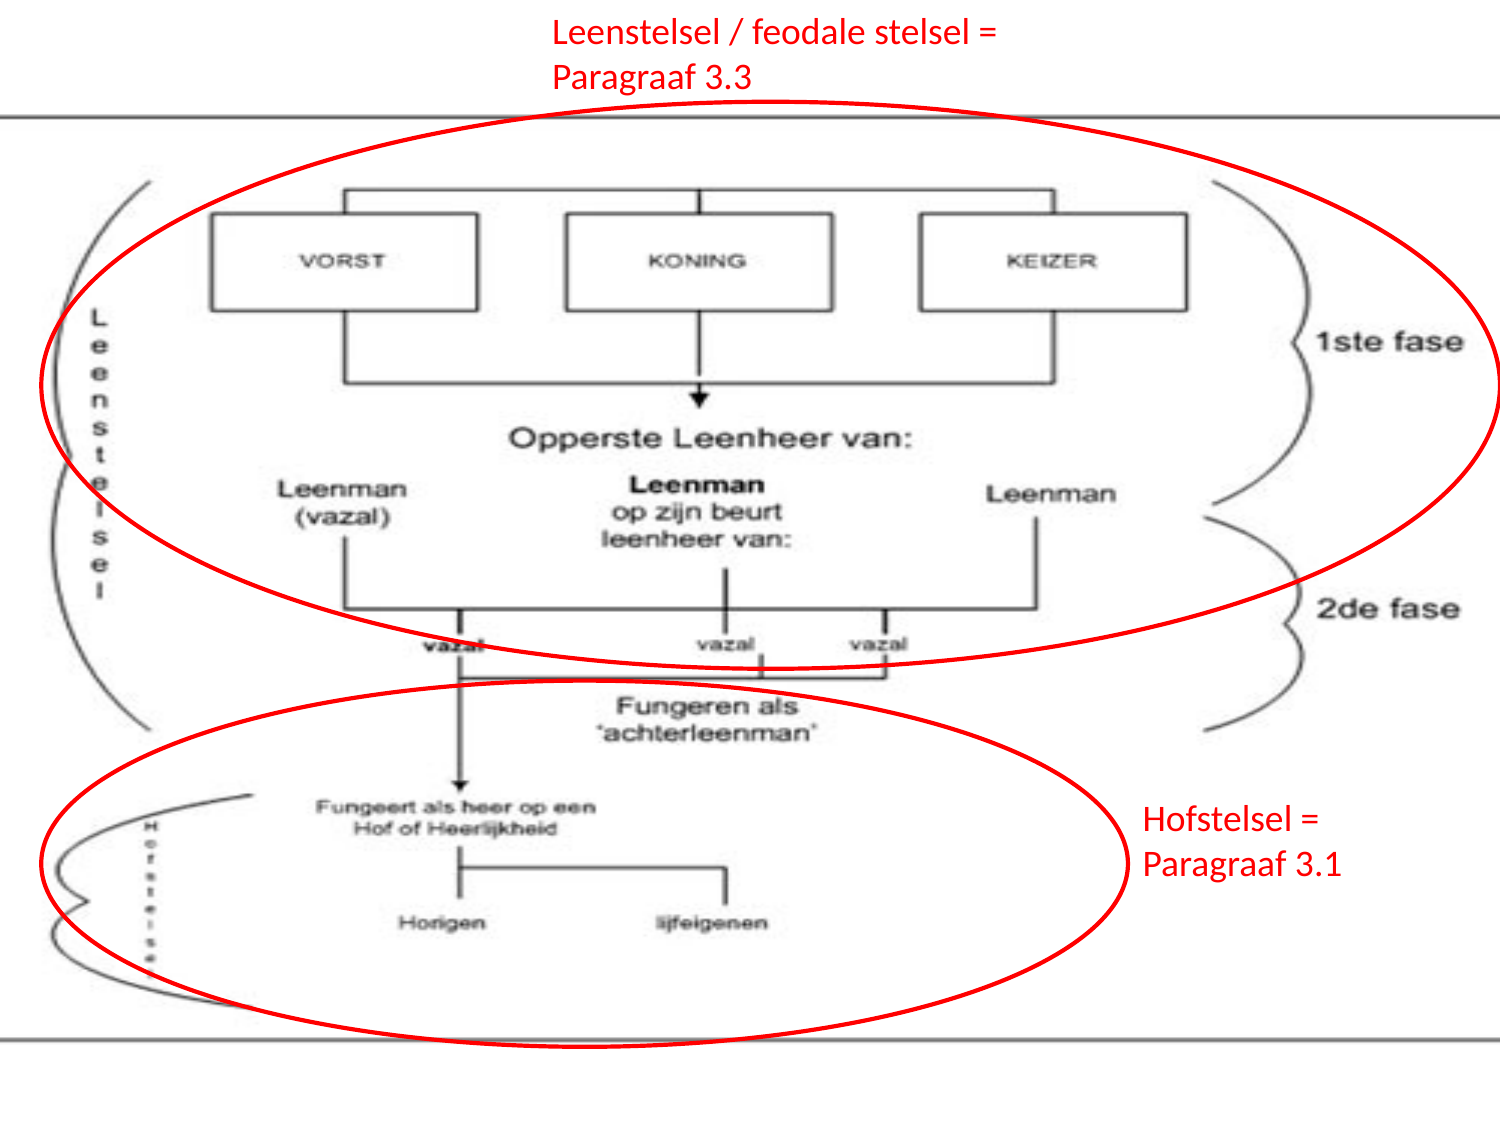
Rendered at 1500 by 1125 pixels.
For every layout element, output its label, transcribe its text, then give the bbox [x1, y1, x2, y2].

picture [0, 113, 1500, 1047]
text_box [566, 105, 975, 111]
text_box Leenstelsel / feodale stelsel = Paragraaf 3.3 [537, 0, 1146, 105]
